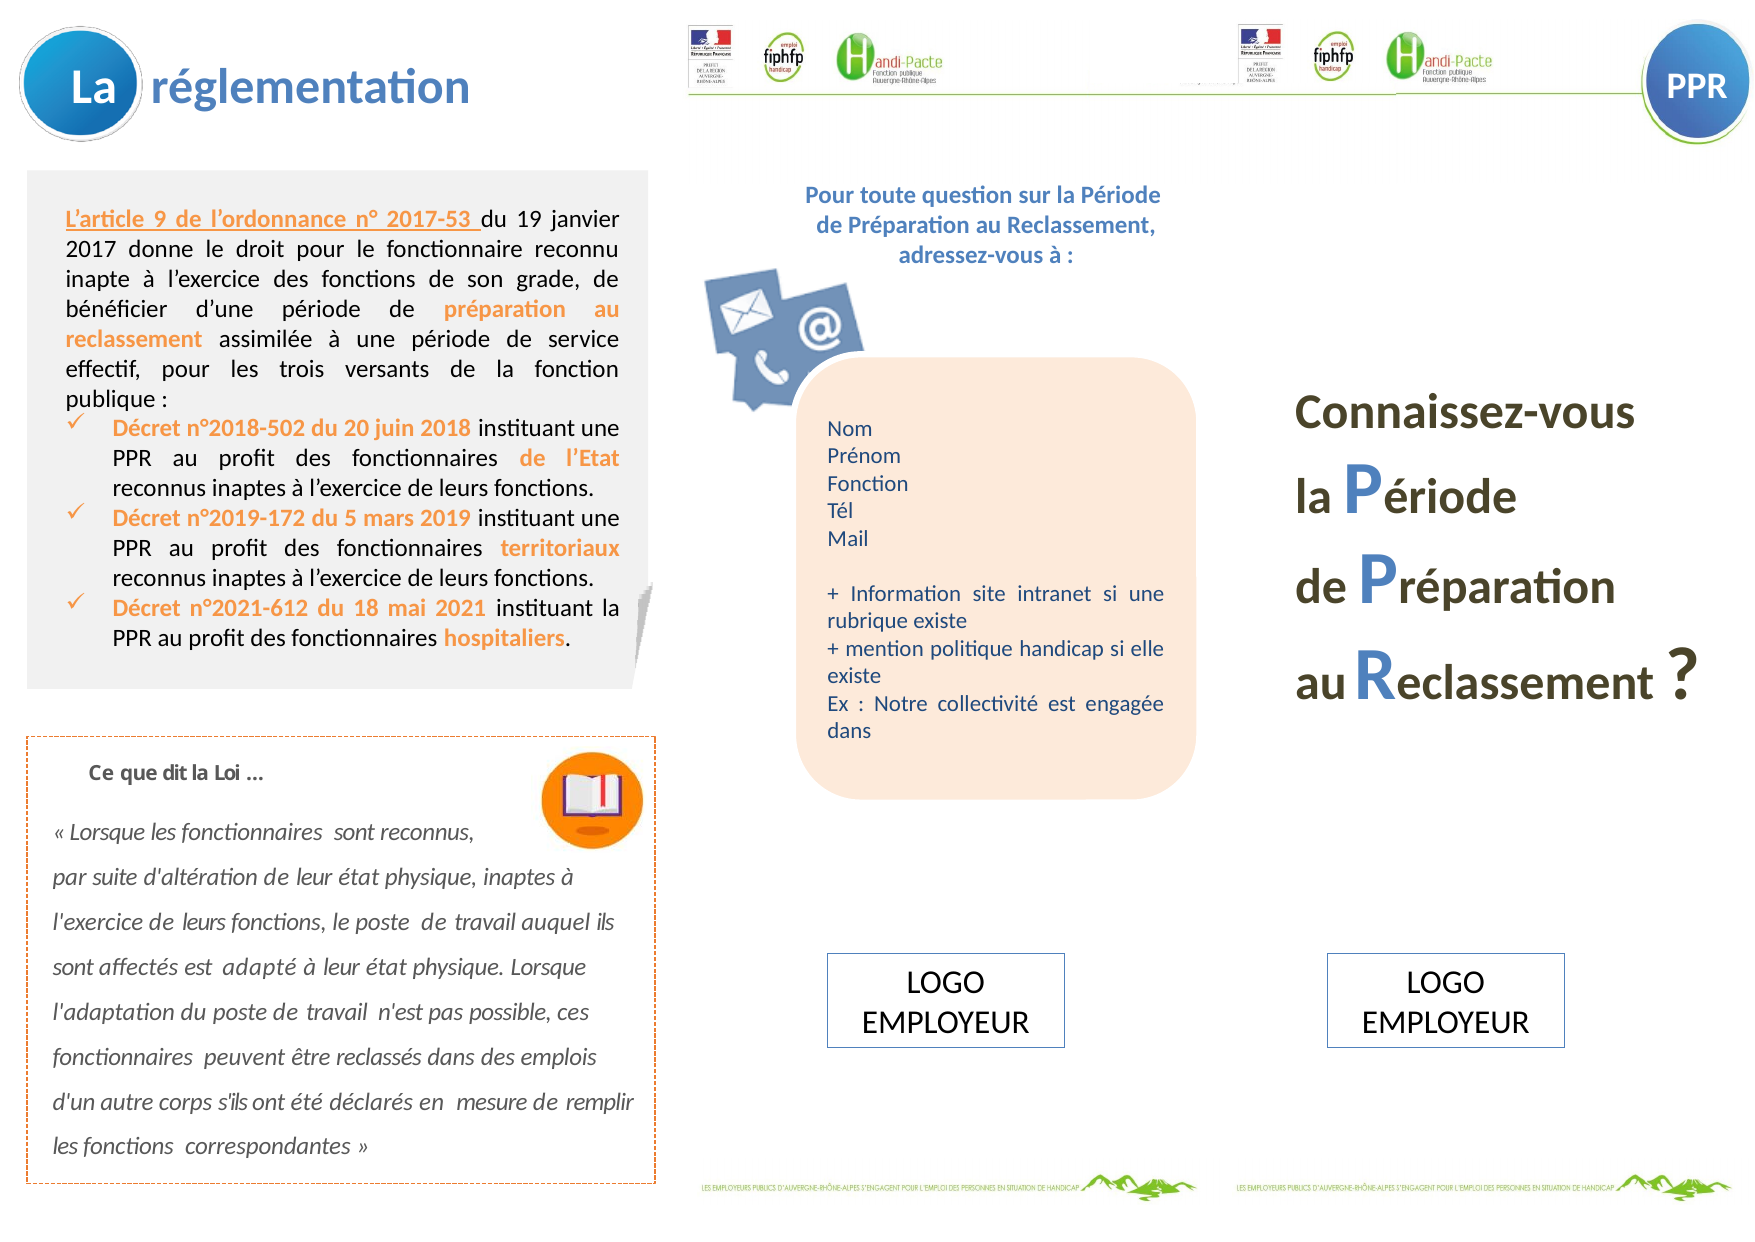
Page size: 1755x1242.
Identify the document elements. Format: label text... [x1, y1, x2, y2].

text_box LOGO EMPLOYEUR [1327, 953, 1565, 1048]
picture [675, 231, 892, 448]
picture [14, 22, 148, 145]
text_box PPR [1651, 53, 1754, 113]
text_box Ce que dit la Loi … [86, 757, 368, 785]
picture [1232, 1158, 1755, 1205]
picture [682, 19, 1755, 184]
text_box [26, 170, 653, 690]
text_box LOGO EMPLOYEUR [827, 953, 1065, 1048]
text_box « Lorsque les fonctionnaires sont reconnus, par suite d'altération de leur état physique, inaptes à l'exercice de leurs fonctions, le poste de travail auquel ils sont affectés est adapté à leur état physique. Lorsque l'adaptation du poste de travail n'est pas possible, ces fonctionnaires peuvent être reclassés dans des emplois d'un autre corps s'ils ont été déclarés en mesure de remplir les fonctions correspondantes » [50, 799, 780, 1160]
picture [697, 1158, 1220, 1205]
text_box [531, 746, 647, 853]
text_box Pour toute question sur la Période de Préparation au Reclassement, adressez-vous à : [783, 171, 1190, 276]
text_box La réglementation [27, 45, 515, 168]
text_box [27, 736, 656, 1184]
text_box Nom Prénom Fonction Tél Mail + Information site intranet si une rubrique existe + mention politique handicap si elle existe Ex : Notre collectivité est engagée dans [790, 352, 1202, 805]
text_box Connaissez-vous la Période de Préparation au Reclassement ? [1280, 370, 1755, 722]
